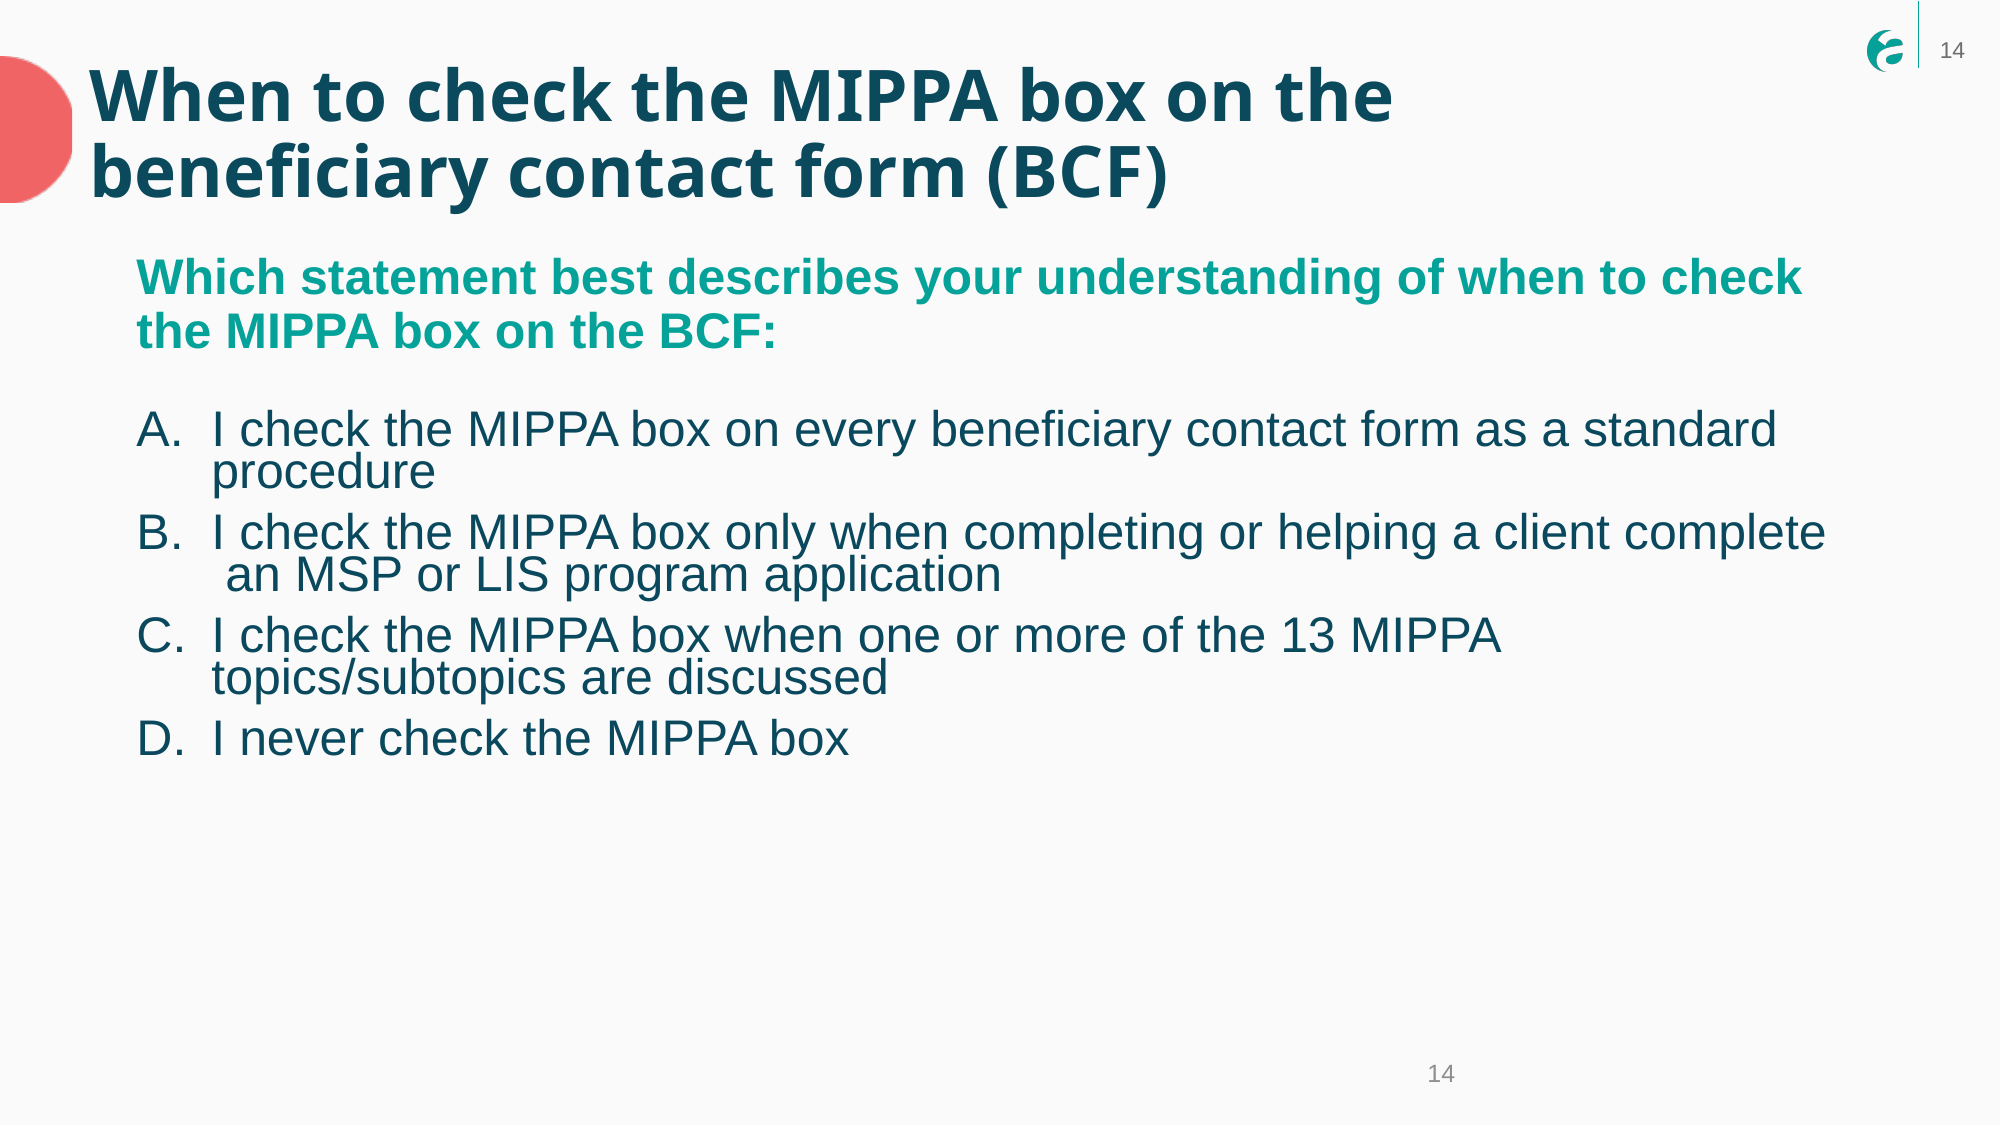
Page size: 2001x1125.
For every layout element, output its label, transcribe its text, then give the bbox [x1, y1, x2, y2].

slide_number 14 [1412, 1042, 1863, 1103]
list When to check the MIPPA box on the beneficiary contact form (BCF) [75, 51, 1821, 222]
list Which statement best describes your understanding of when to check the MIPPA box on the BCF: I check the MIPPA box on every beneficiary contact form as a standard procedure I check the MIPPA box only when completing or helping a client complete an MSP or LIS program application I check the MIPPA box when one or more of the 13 MIPPA topics/subtopics are discussed I never check the MIPPA box [121, 243, 1845, 946]
